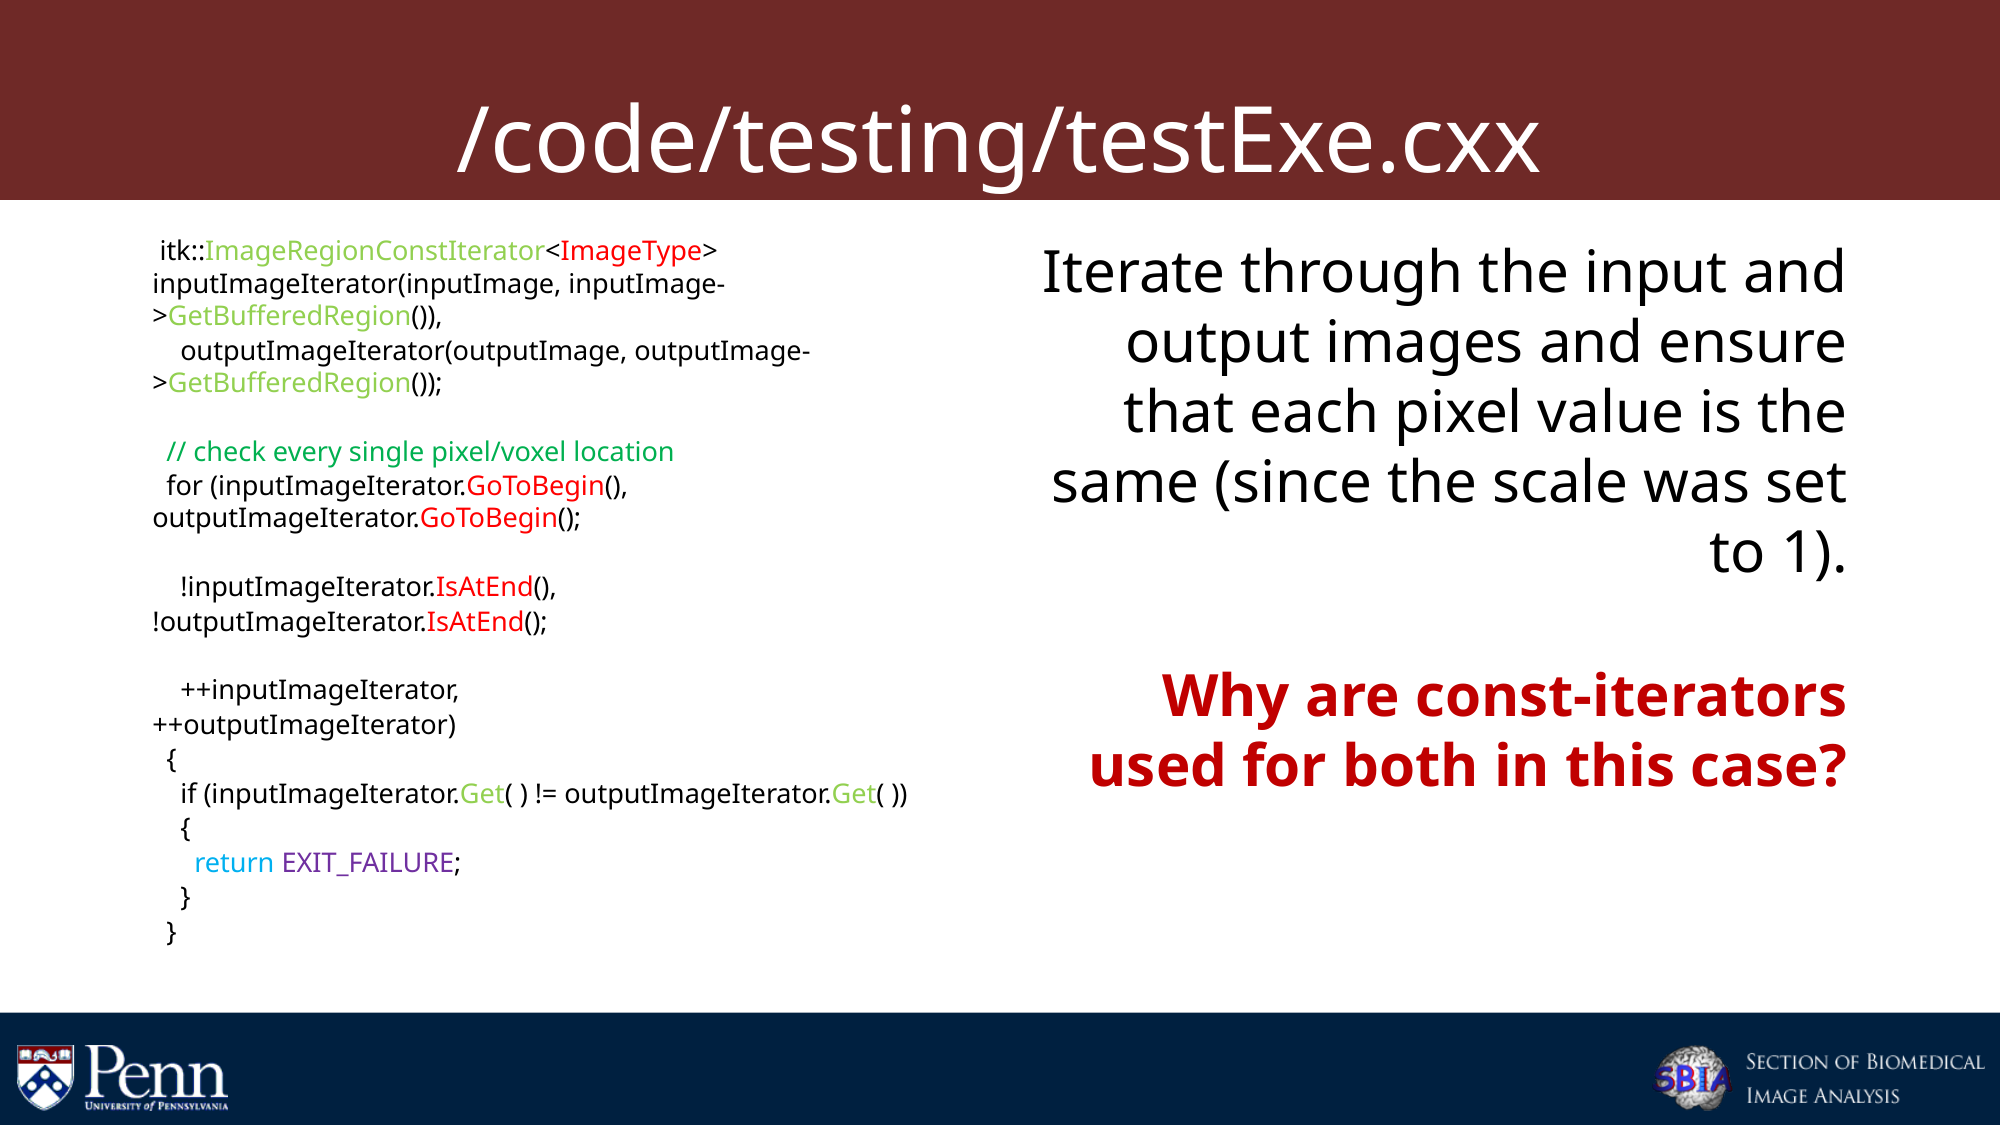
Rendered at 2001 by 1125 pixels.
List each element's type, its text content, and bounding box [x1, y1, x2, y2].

title /code/testing/testExe.cxx [137, 0, 1863, 200]
list itk::ImageRegionConstIterator<ImageType> inputImageIterator(inputImage, inputImage->GetBufferedRegion()), outputImageIterator(outputImage, outputImage->GetBufferedRegion()); // check every single pixel/voxel location for (inputImageIterator.GoToBegin(), outputImageIterator.GoToBegin(); !inputImageIterator.IsAtEnd(), !outputImageIterator.IsAtEnd(); ++inputImageIterator, ++outputImageIterator) { if (inputImageIterator.Get( ) != outputImageIterator.Get( )) { return EXIT_FAILURE; } } [137, 226, 985, 987]
picture [1652, 1044, 1985, 1112]
list Iterate through the input and output images and ensure that each pixel value is the same (since the scale was set to 1). Why are const-iterators used for both in this case? [1012, 226, 1863, 987]
picture [17, 1045, 228, 1111]
